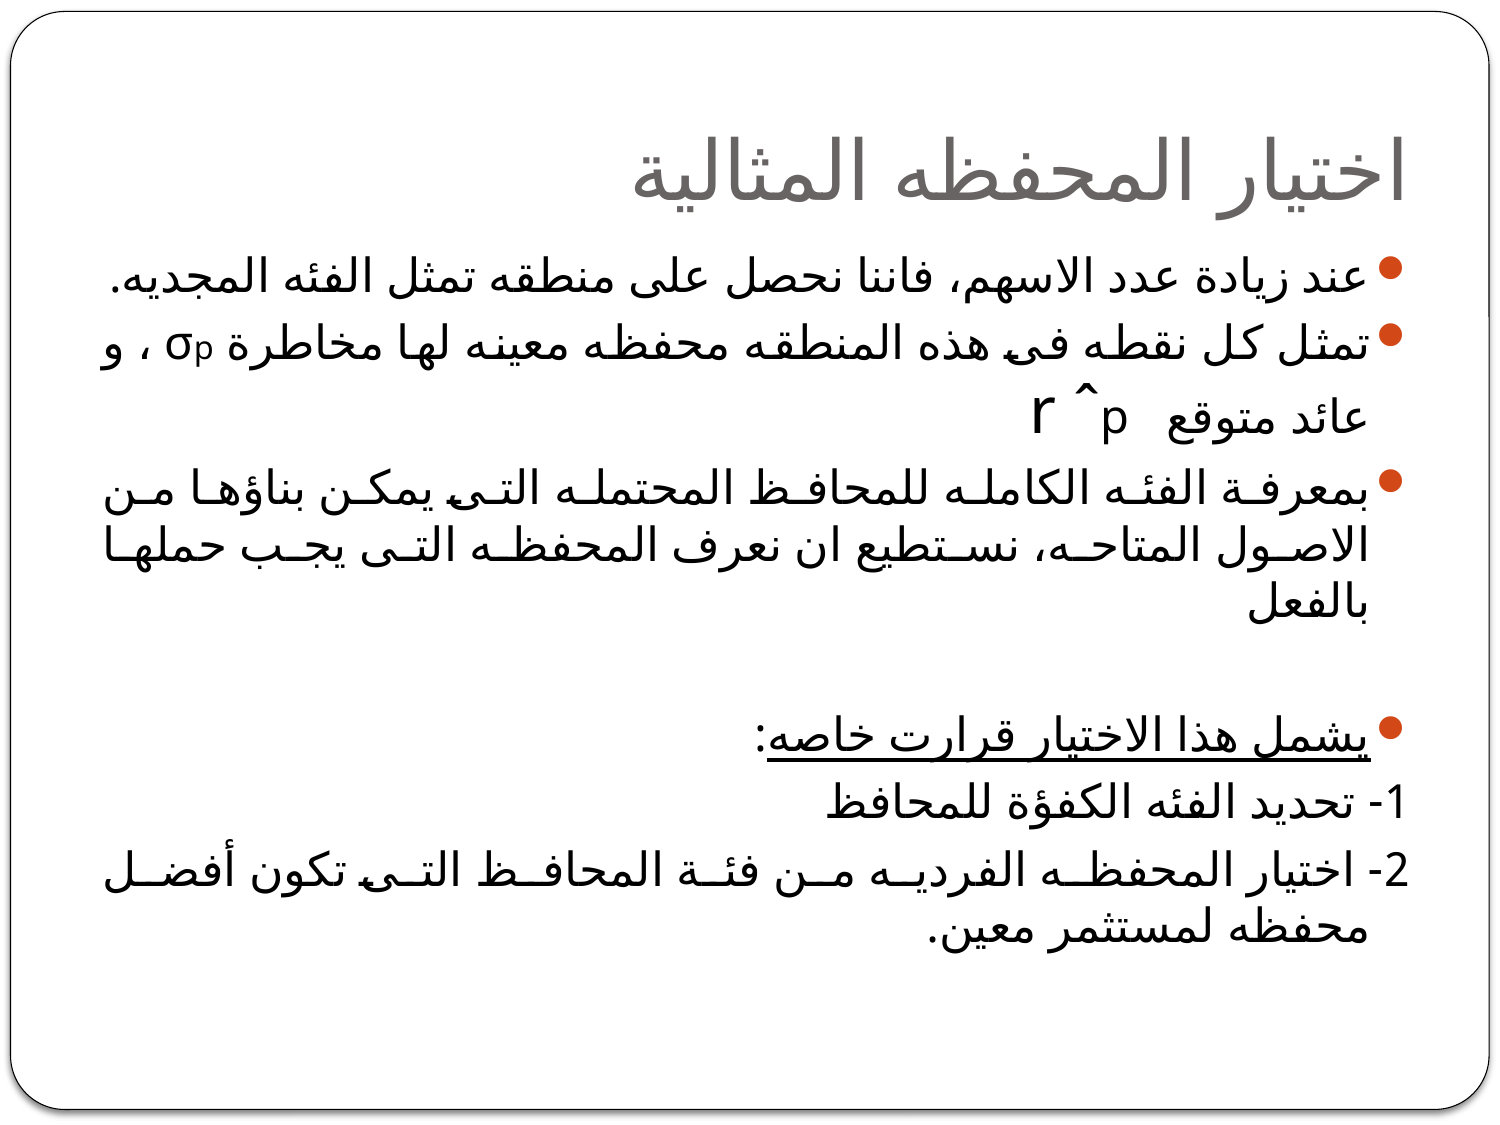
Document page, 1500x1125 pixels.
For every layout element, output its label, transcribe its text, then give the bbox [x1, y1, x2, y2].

list عند زيادة عدد الاسهم، فاننا نحصل على منطقه تمثل الفئه المجديه. تمثل كل نقطه فى هذه المنطقه محفظه معينه لها مخاطرة σp ، و عائد متوقع r ˆp بمعرفة الفئه الكامله للمحافظ المحتمله التى يمكن بناؤها من الاصول المتاحه، نستطيع ان نعرف المحفظه التى يجب حملها بالفعل يشمل هذا الاختيار قرارت خاصه: 1- تحديد الفئه الكفؤة للمحافظ 2- اختيار المحفظه الفرديه من فئة المحافظ التى تكون أفضل محفظه لمستثمر معين. [87, 237, 1425, 988]
title اختيار المحفظه المثالية [150, 45, 1425, 233]
